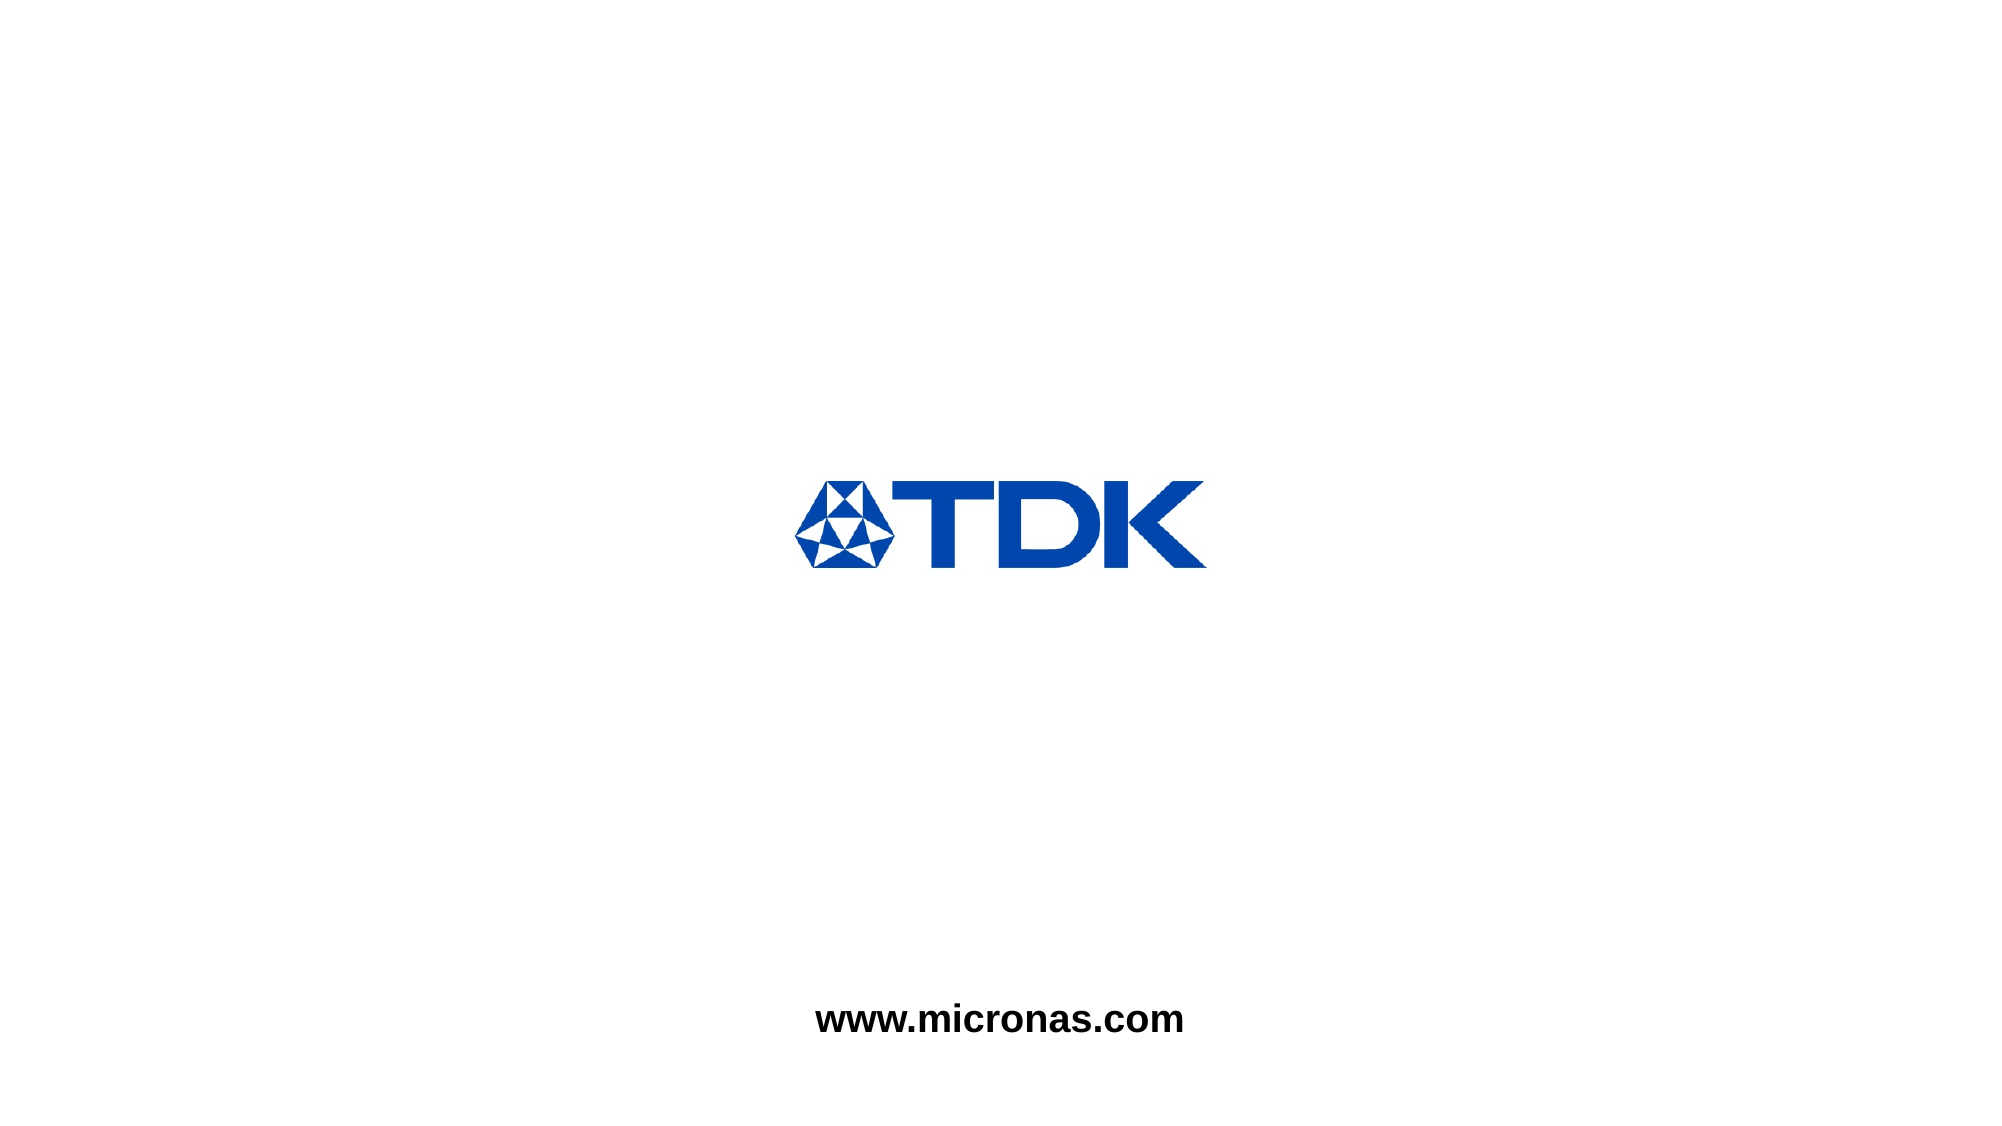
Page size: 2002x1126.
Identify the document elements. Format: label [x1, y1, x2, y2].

picture [780, 472, 1221, 576]
